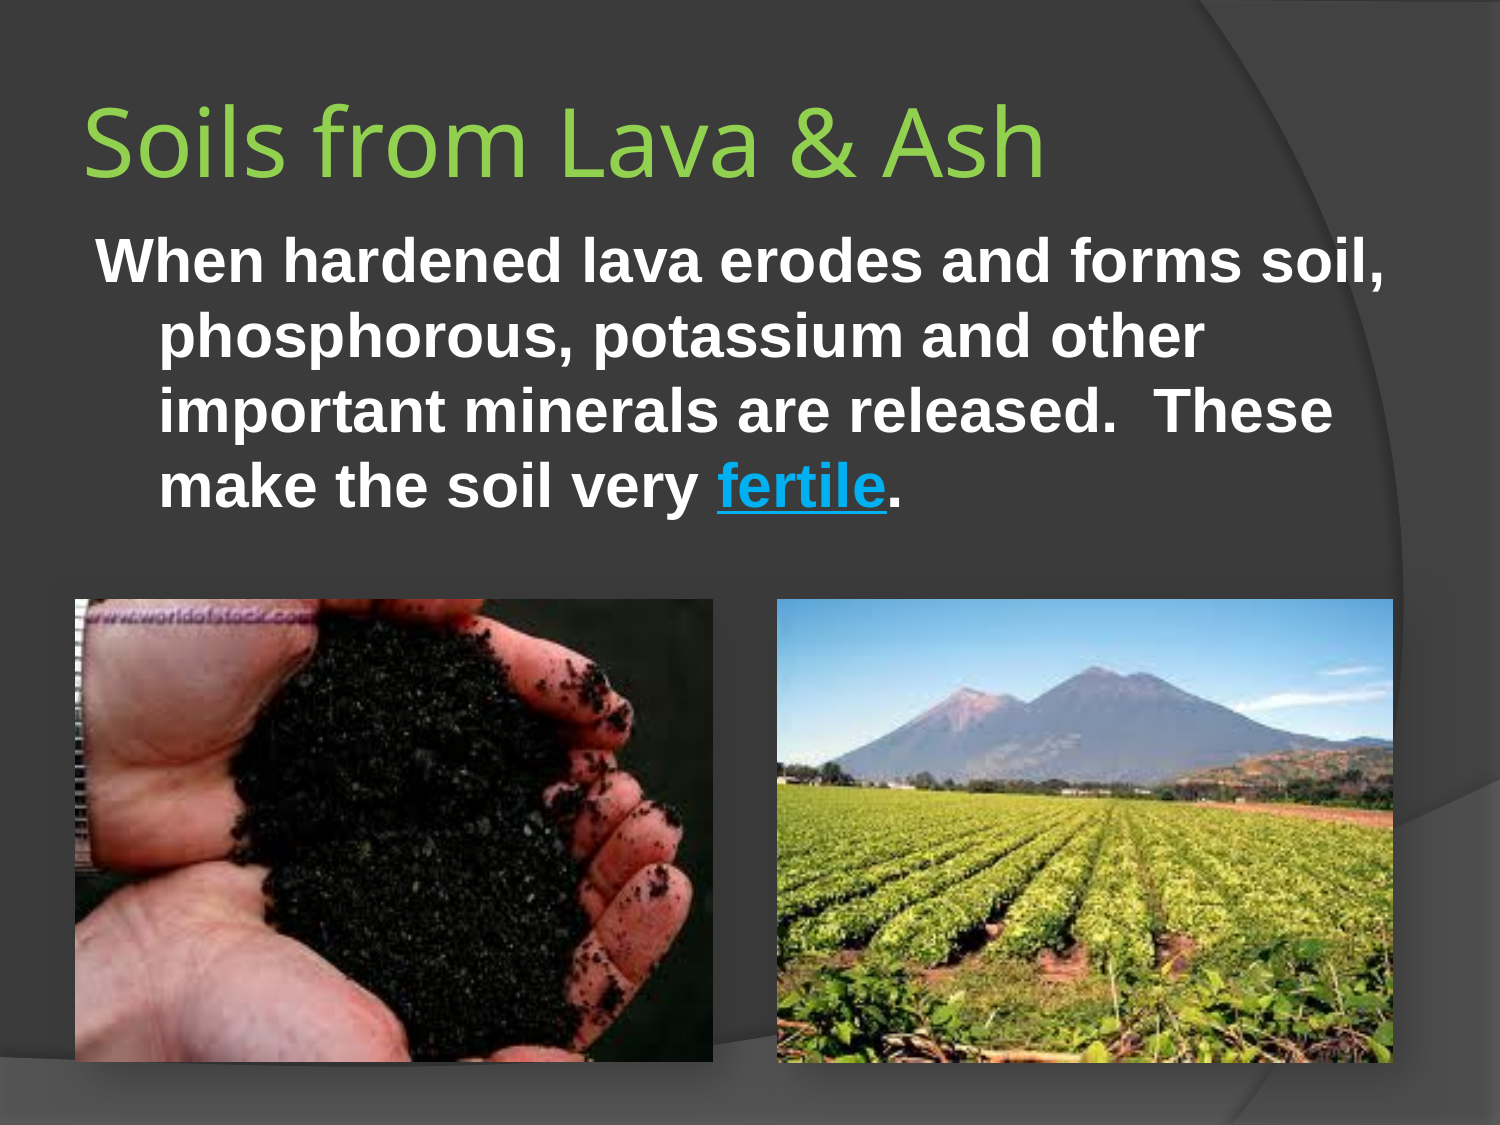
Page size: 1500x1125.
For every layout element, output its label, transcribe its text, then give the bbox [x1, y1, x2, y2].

picture [74, 599, 713, 1062]
list When hardened lava erodes and forms soil, phosphorous, potassium and other important minerals are released. These make the soil very fertile. [75, 212, 1438, 622]
picture [777, 599, 1393, 1063]
title Soils from Lava & Ash [75, 45, 1300, 212]
